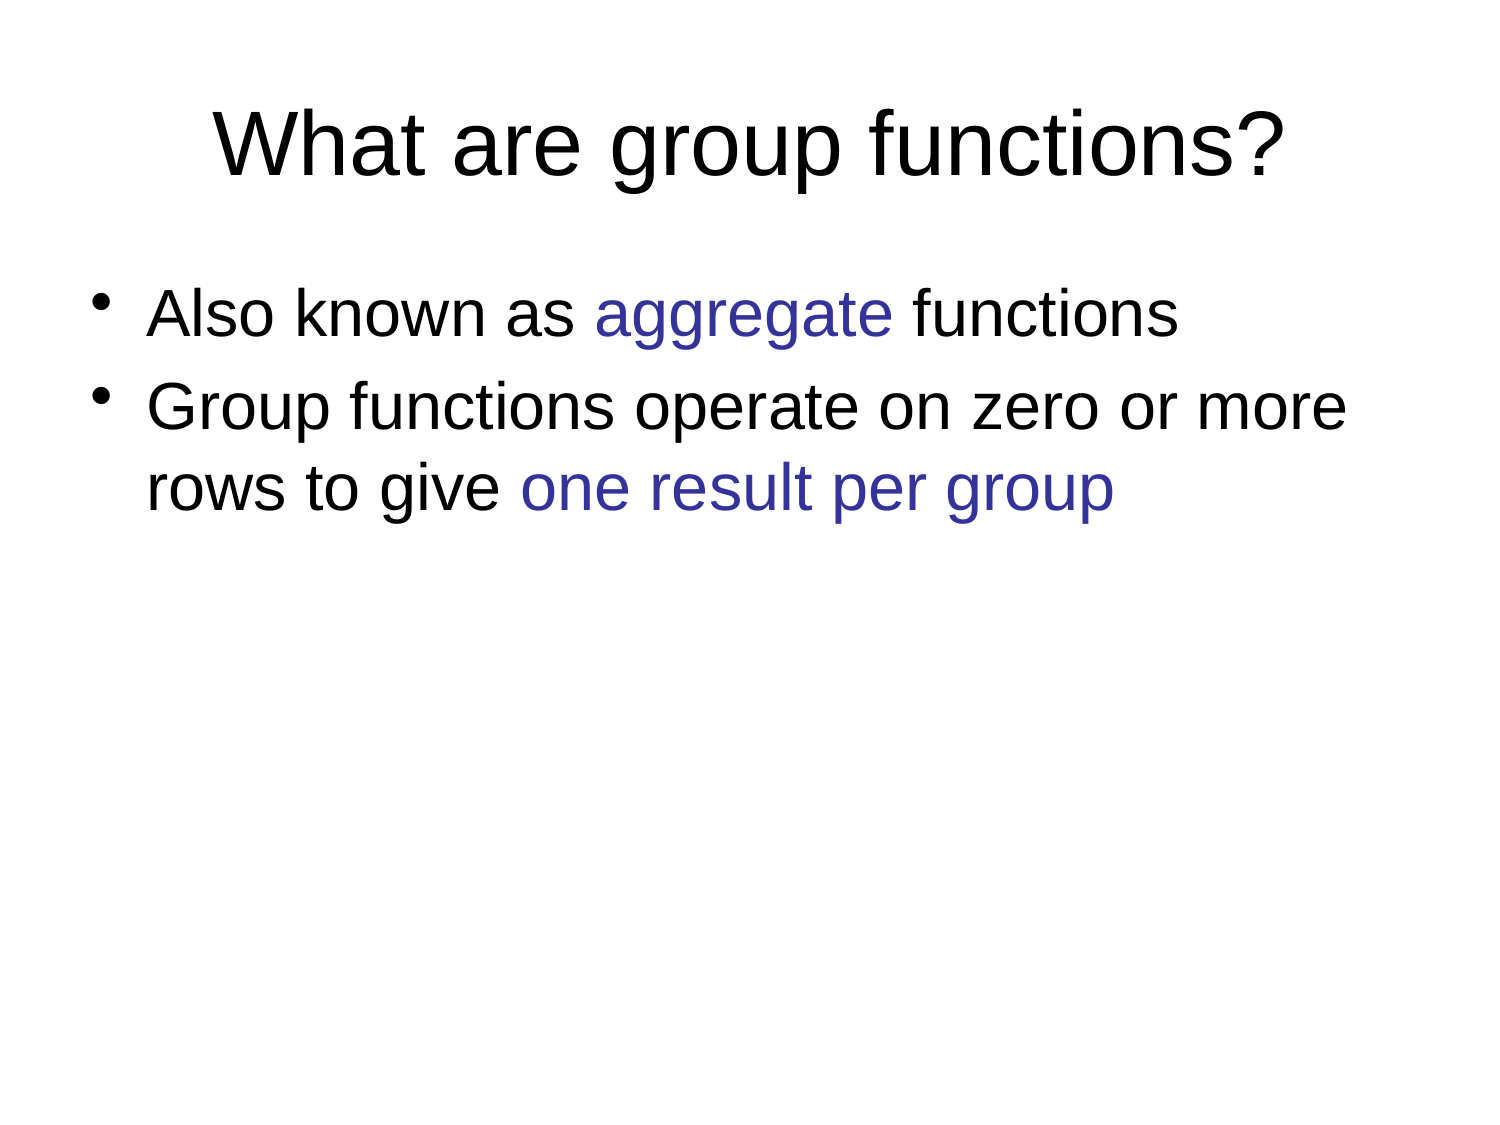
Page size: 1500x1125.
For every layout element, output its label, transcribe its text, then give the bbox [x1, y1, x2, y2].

title What are group functions? [75, 45, 1425, 233]
list Also known as aggregate functions Group functions operate on zero or more rows to give one result per group [75, 262, 1425, 1005]
